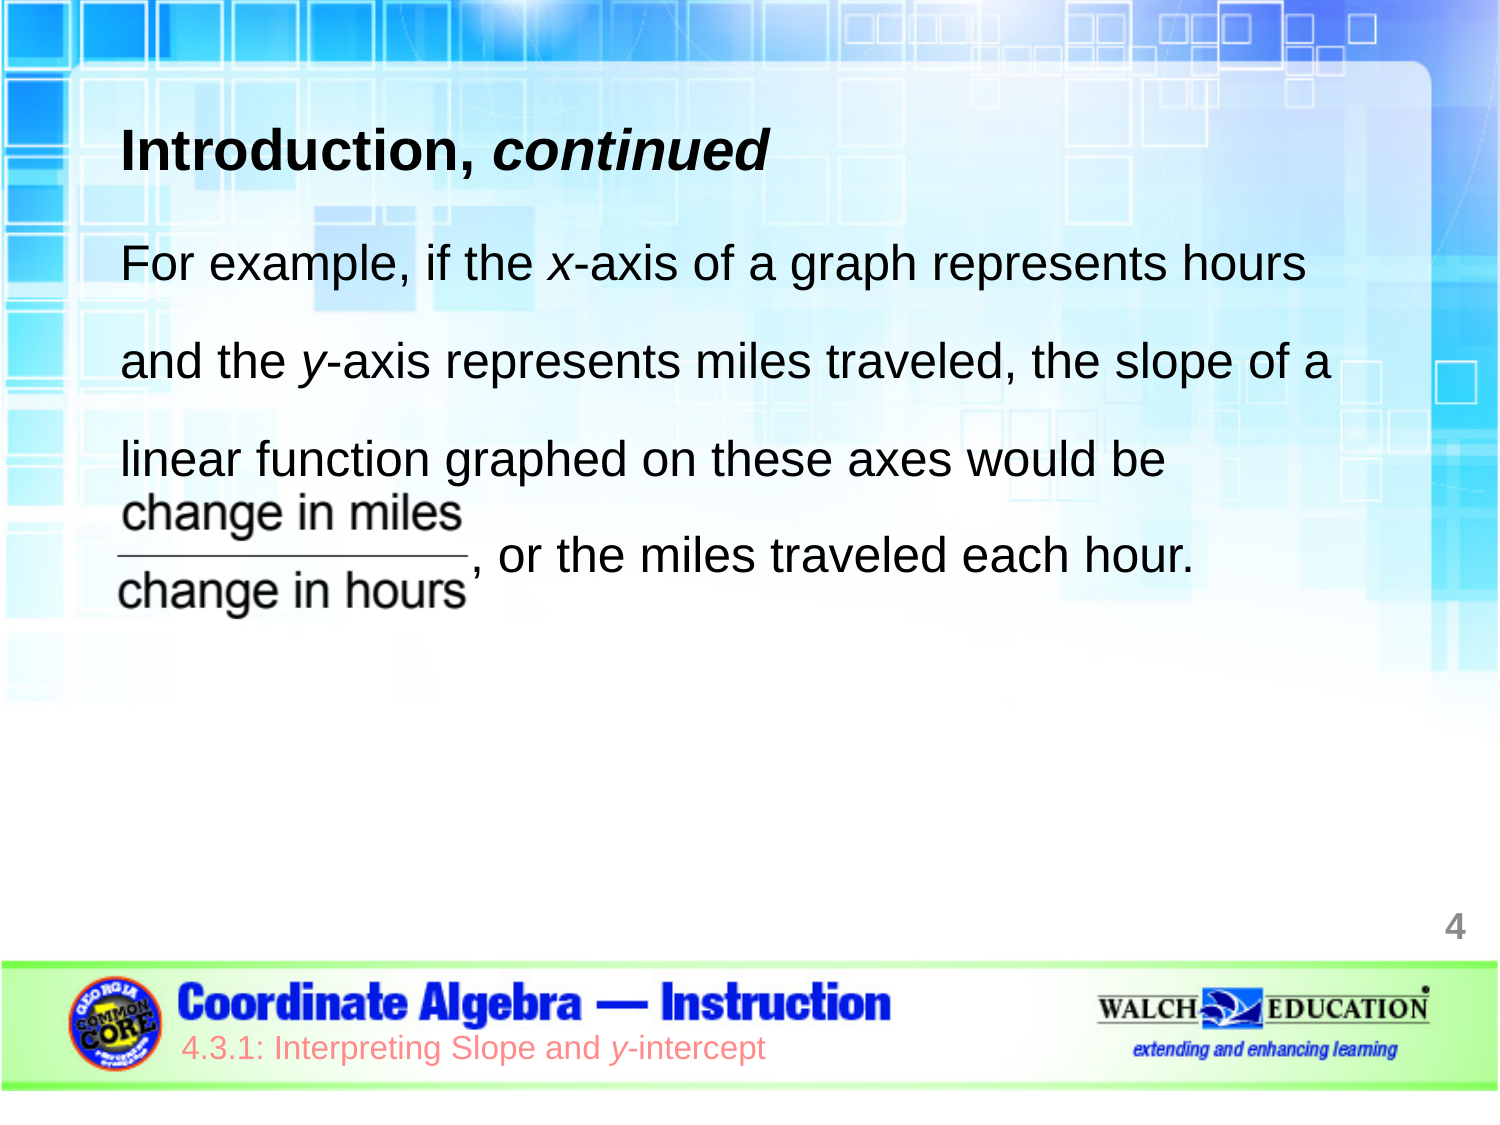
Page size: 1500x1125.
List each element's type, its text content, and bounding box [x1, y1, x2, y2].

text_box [113, 478, 471, 622]
footer 4.3.1: Interpreting Slope and y-intercept [166, 1024, 1080, 1069]
subtitle Introduction, continued For example, if the x-axis of a graph represents hours and the y-axis represents miles traveled, the slope of a linear function graphed on these axes would be , or the miles traveled each hour. [105, 105, 1394, 925]
picture [1, 0, 1500, 1091]
slide_number 4 [1361, 901, 1481, 949]
